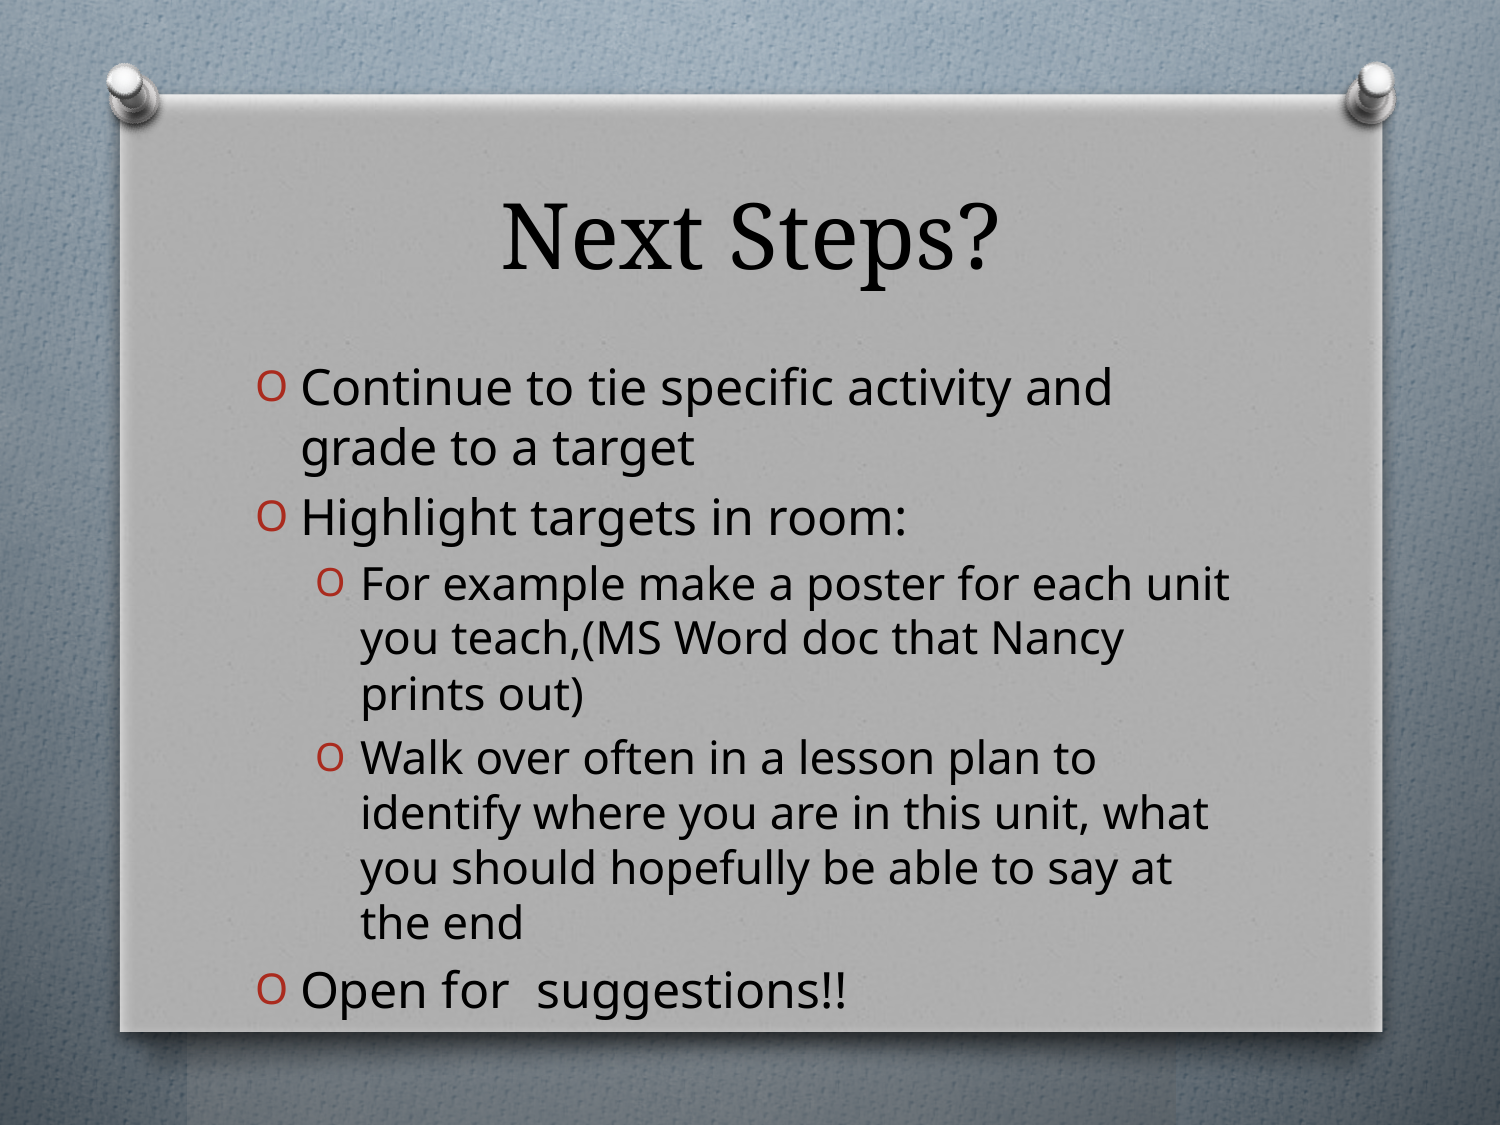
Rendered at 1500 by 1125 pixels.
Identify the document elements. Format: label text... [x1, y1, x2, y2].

picture [75, 29, 198, 153]
title Next Steps? [179, 134, 1323, 332]
list Continue to tie specific activity and grade to a target Highlight targets in room: For example make a poster for each unit you teach,(MS Word doc that Nancy prints out) Walk over often in a lesson plan to identify where you are in this unit, what you should hopefully be able to say at the end Open for suggestions!! [240, 347, 1257, 939]
picture [1317, 35, 1439, 156]
